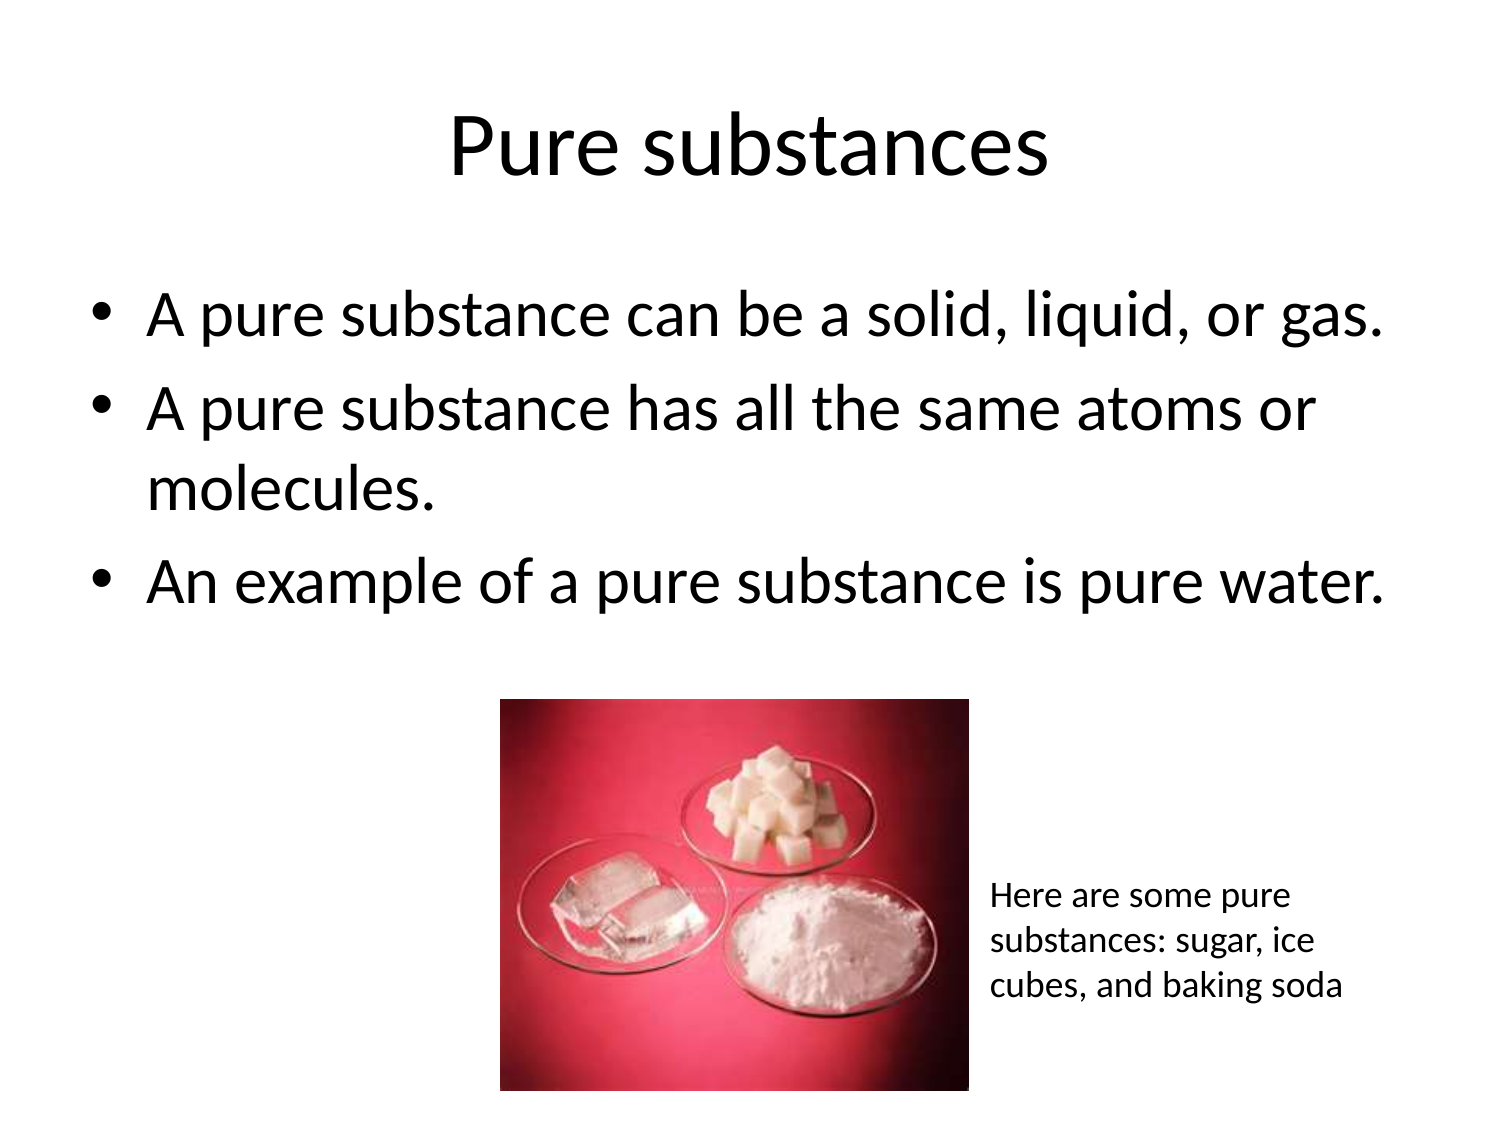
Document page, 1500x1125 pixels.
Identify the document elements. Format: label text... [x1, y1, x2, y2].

title Pure substances [75, 45, 1425, 233]
text_box Here are some pure substances: sugar, ice cubes, and baking soda [975, 862, 1388, 1013]
picture [499, 699, 969, 1091]
list A pure substance can be a solid, liquid, or gas. A pure substance has all the same atoms or molecules. An example of a pure substance is pure water. [75, 262, 1425, 1005]
